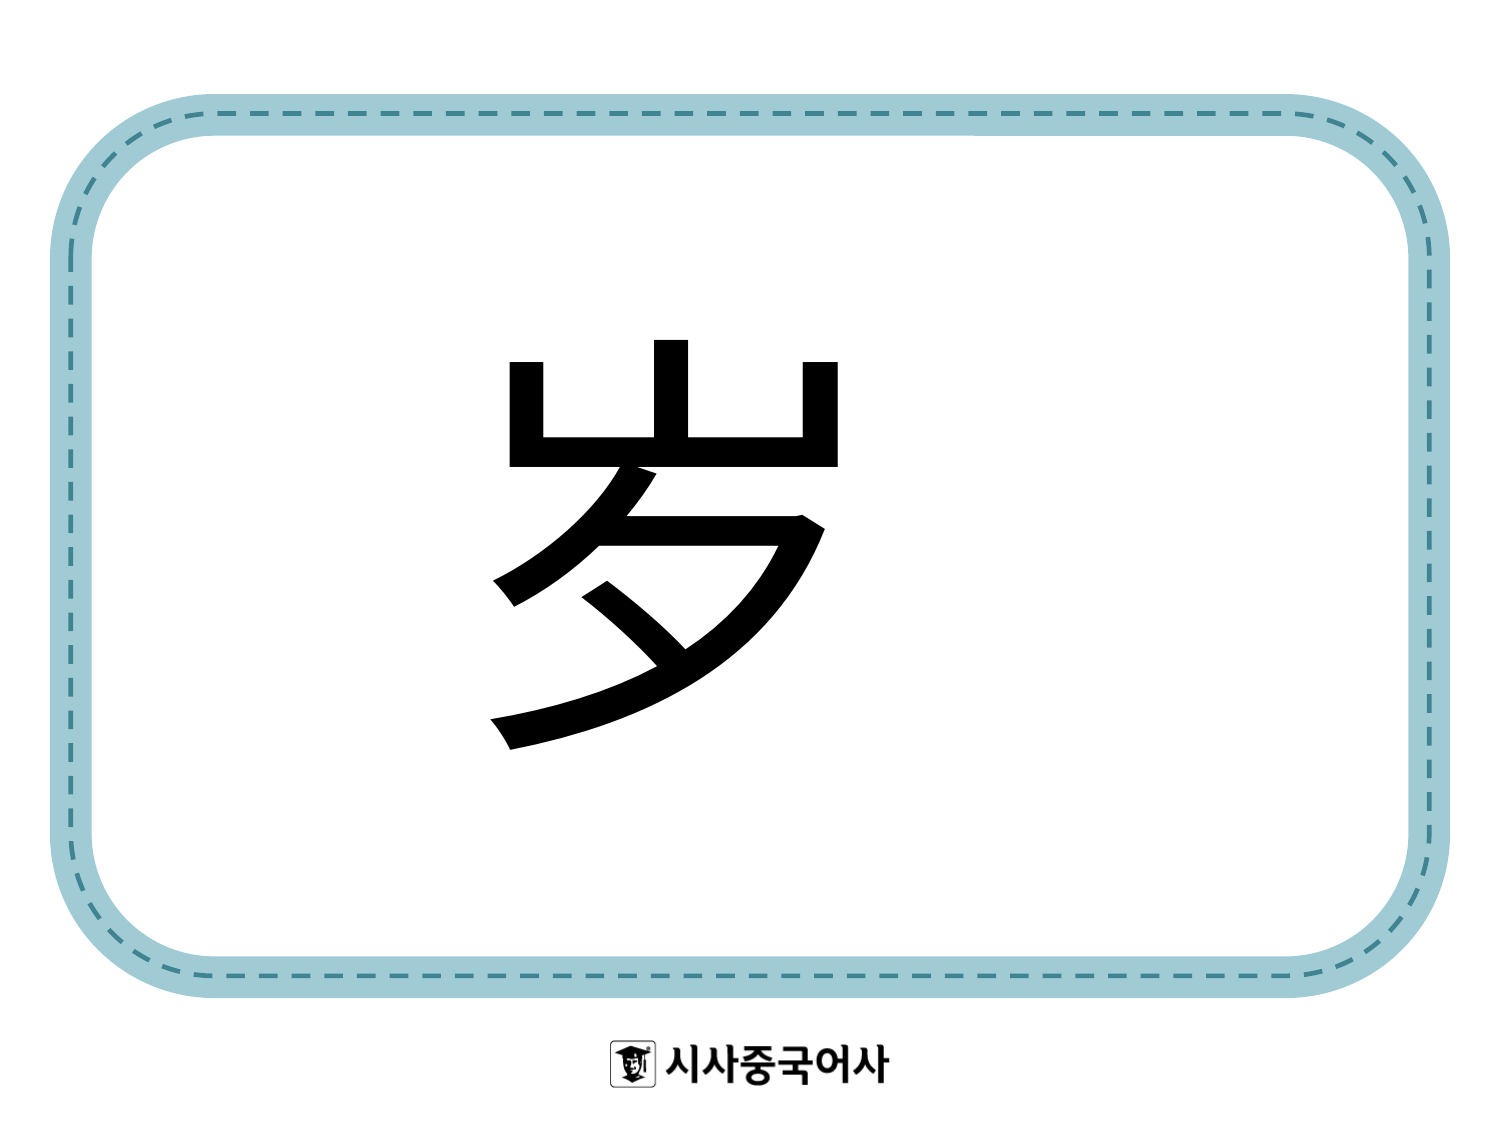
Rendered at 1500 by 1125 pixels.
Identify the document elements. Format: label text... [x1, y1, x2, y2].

picture [602, 1034, 898, 1094]
text_box 岁 [145, 189, 1354, 853]
